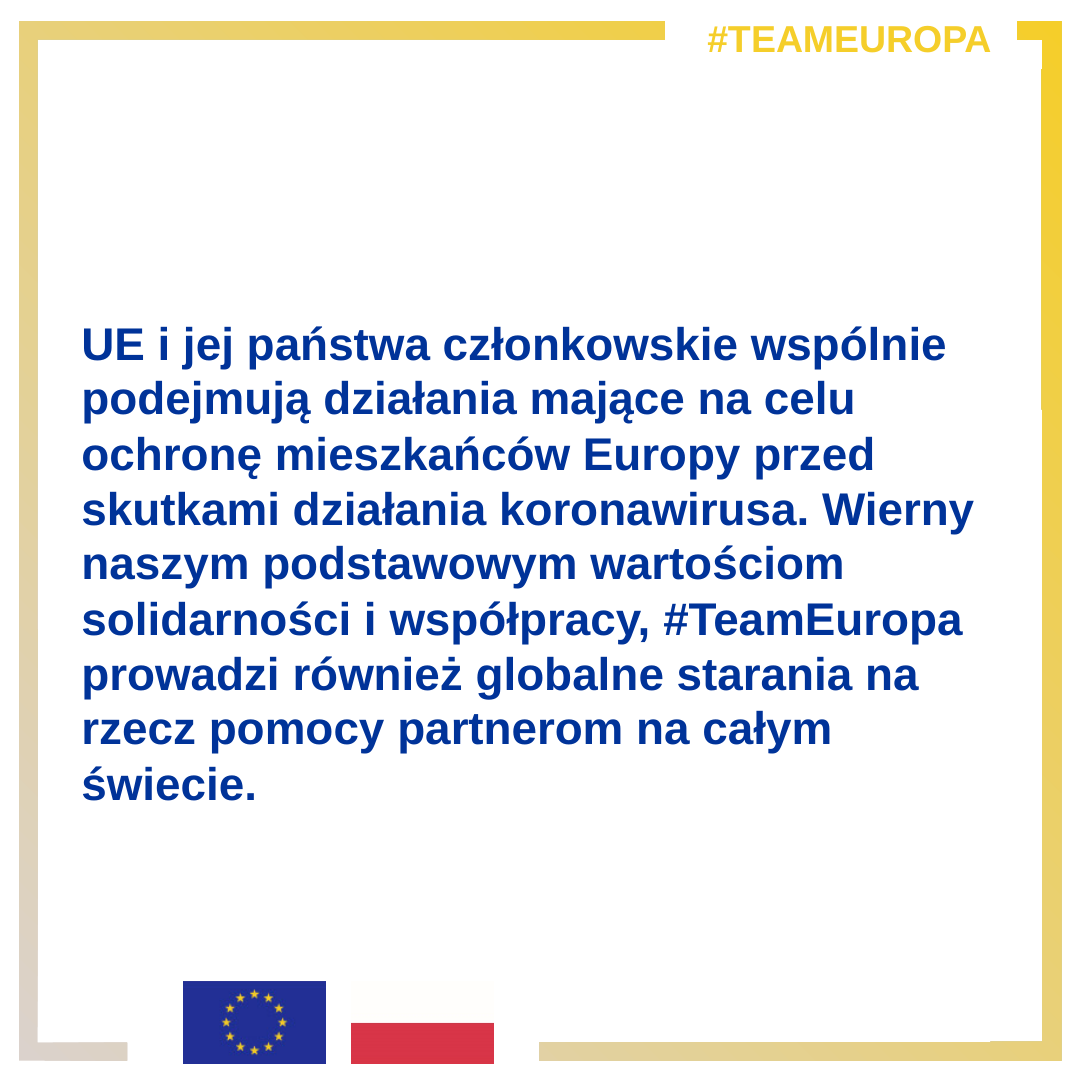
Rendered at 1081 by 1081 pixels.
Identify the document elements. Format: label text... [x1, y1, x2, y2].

picture [350, 980, 495, 1065]
text_box UE i jej państwa członkowskie wspólnie podejmują działania mające na celu ochronę mieszkańców Europy przed skutkami działania koronawirusa. Wierny naszym podstawowym wartościom solidarności i współpracy, #TeamEuropa prowadzi również globalne starania na rzecz pomocy partnerom na całym świecie. [66, 306, 997, 817]
text_box [18, 20, 666, 1062]
text_box [538, 20, 1063, 1062]
text_box #TEAMEUROPA [692, 7, 1007, 68]
picture [182, 980, 327, 1065]
